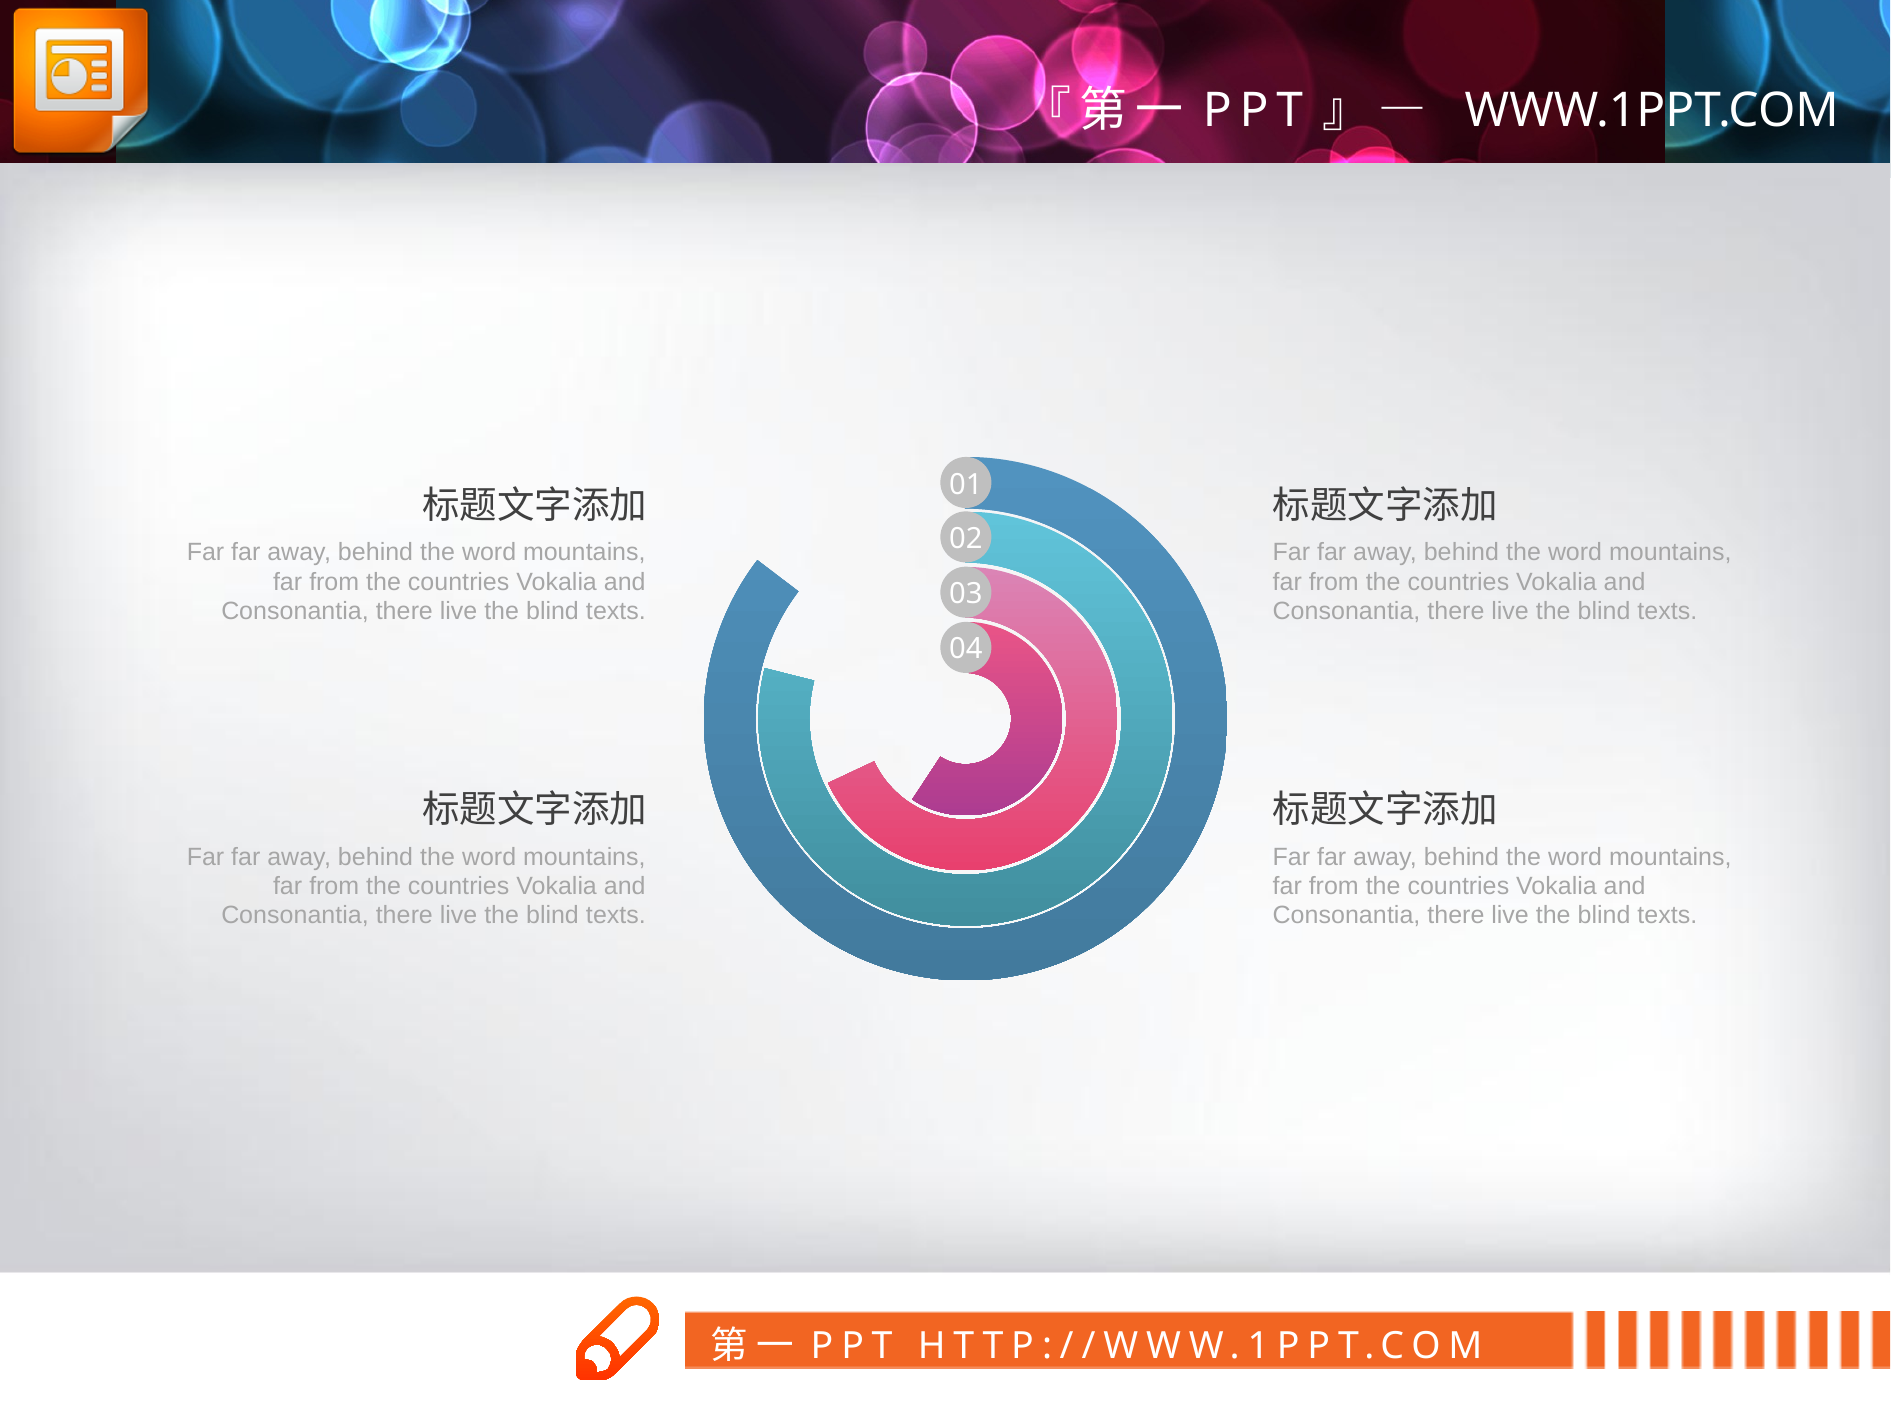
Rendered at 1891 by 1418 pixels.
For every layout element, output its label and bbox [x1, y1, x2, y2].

text_box [153, 785, 648, 930]
text_box [703, 456, 1228, 981]
picture [685, 1311, 1891, 1369]
text_box [1272, 480, 1767, 626]
picture [0, 0, 1891, 1275]
text_box [153, 480, 648, 626]
text_box [1272, 785, 1767, 930]
